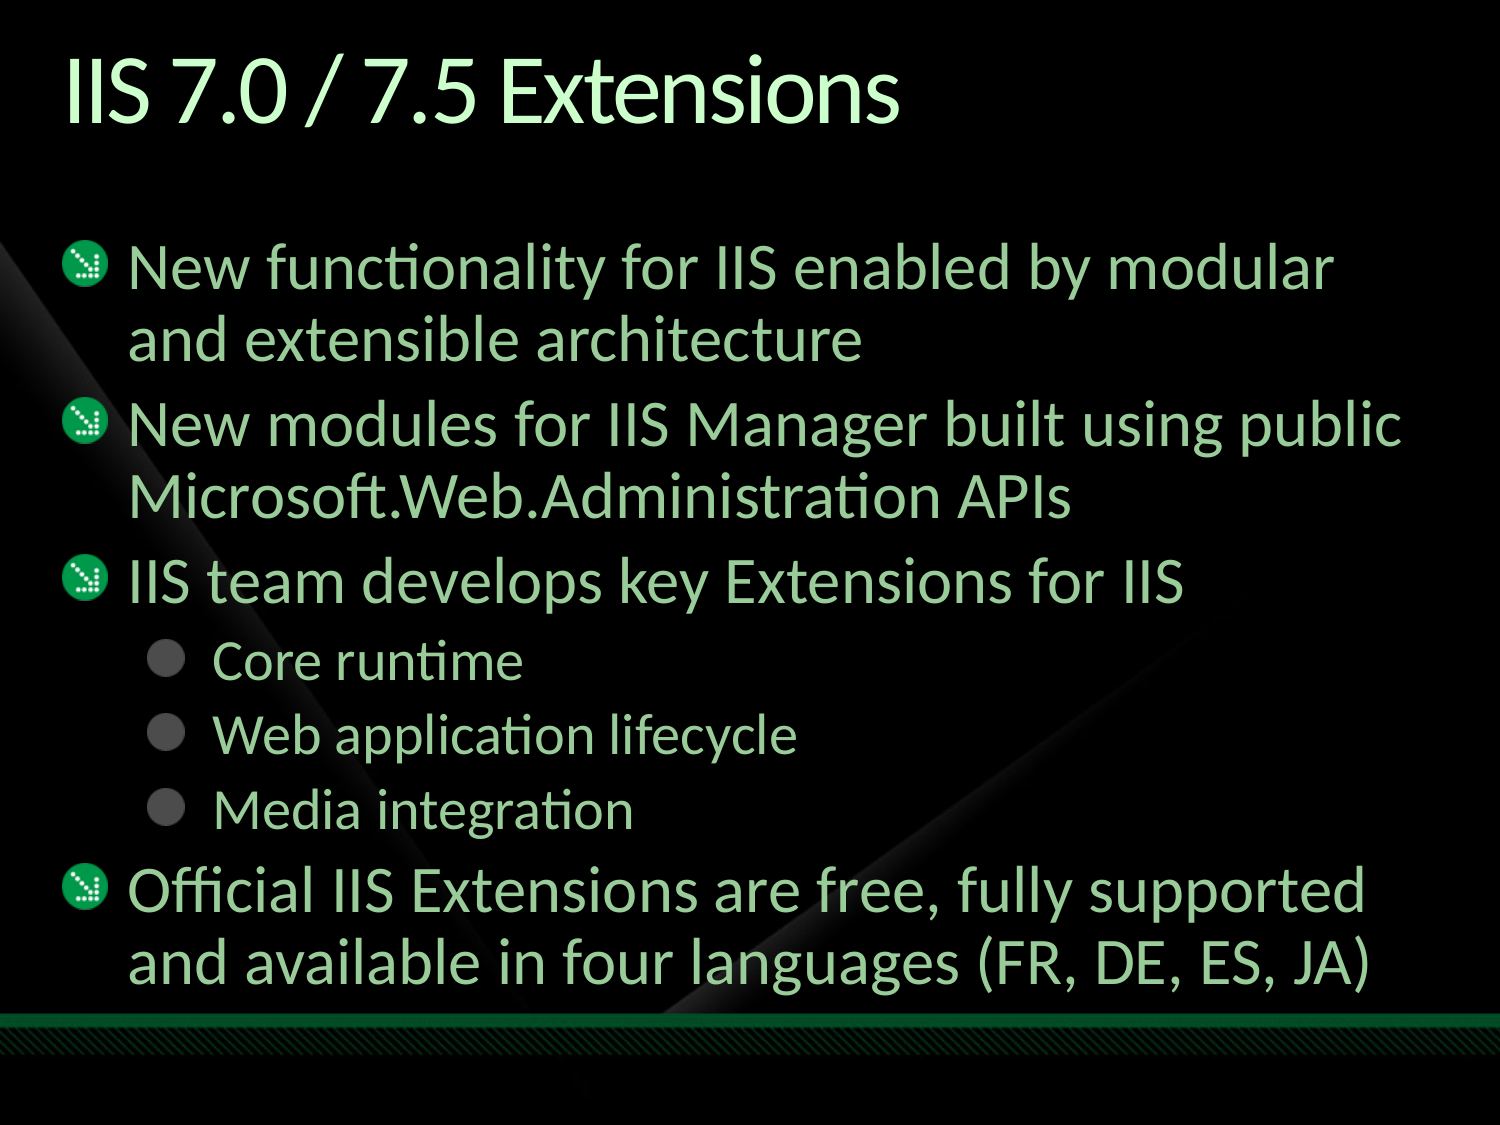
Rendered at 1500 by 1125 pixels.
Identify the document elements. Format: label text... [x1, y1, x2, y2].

list New functionality for IIS enabled by modular and extensible architecture New modules for IIS Manager built using public Microsoft.Web.Administration APIs IIS team develops key Extensions for IIS Core runtime Web application lifecycle Media integration Official IIS Extensions are free, fully supported and available in four languages (FR, DE, ES, JA) [62, 231, 1438, 890]
picture [0, 0, 1500, 1125]
title IIS 7.0 / 7.5 Extensions [62, 37, 1438, 147]
